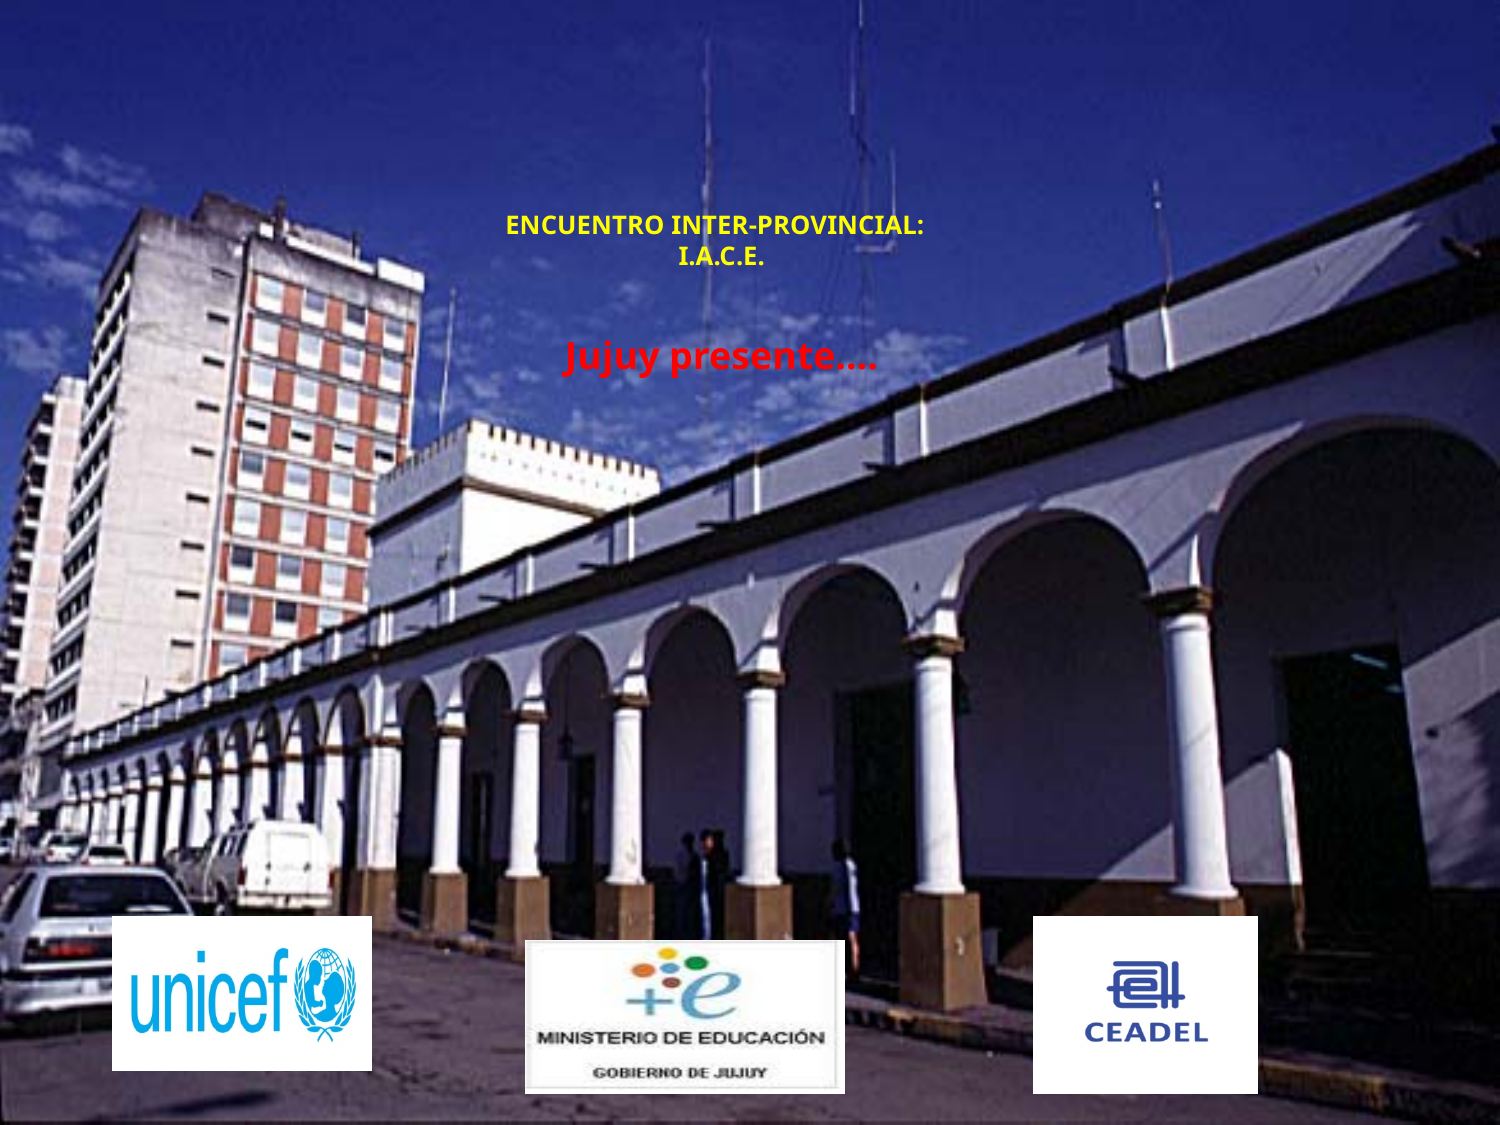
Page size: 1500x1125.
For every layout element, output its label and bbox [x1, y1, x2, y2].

list [0, 0, 1500, 1125]
picture [111, 916, 373, 1071]
picture [1033, 916, 1259, 1095]
picture [525, 940, 845, 1095]
